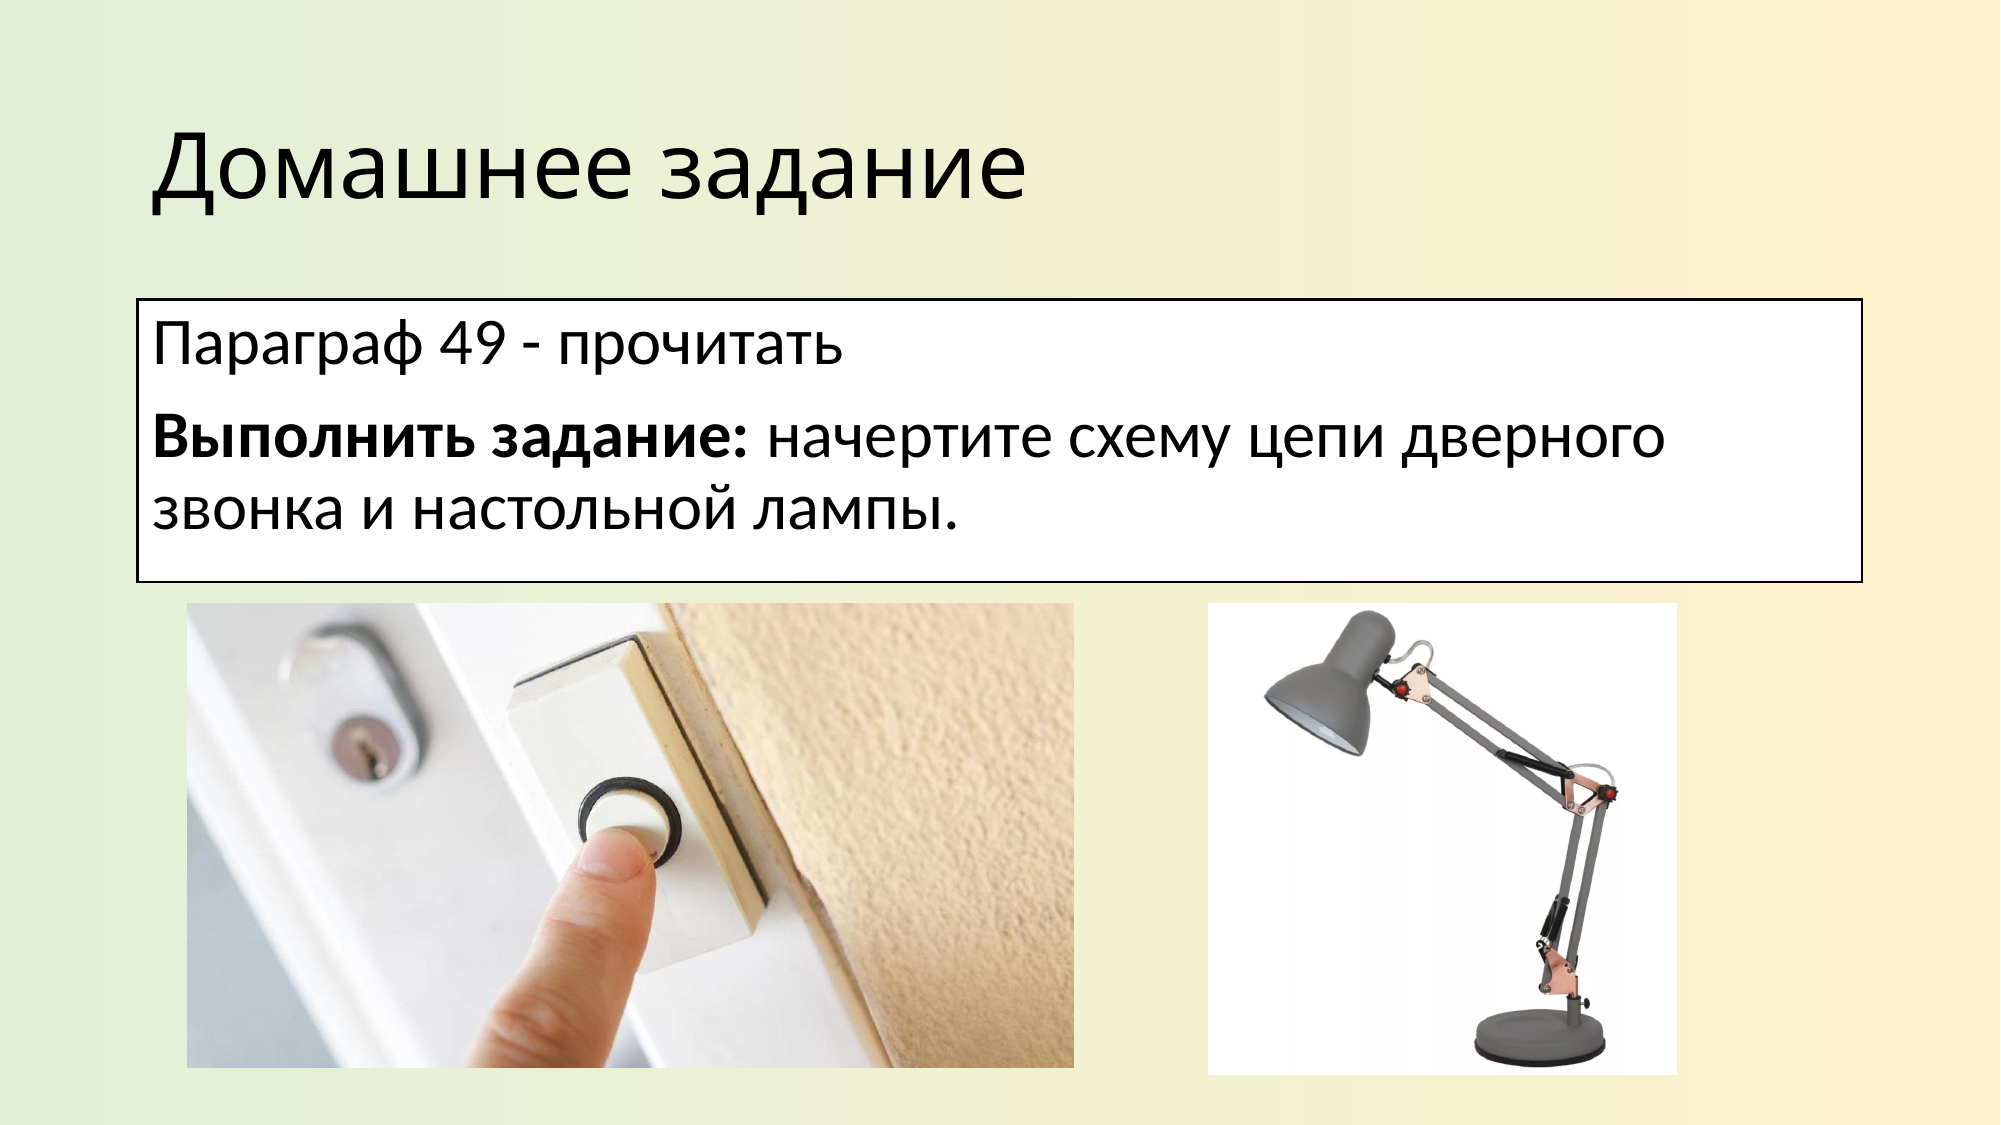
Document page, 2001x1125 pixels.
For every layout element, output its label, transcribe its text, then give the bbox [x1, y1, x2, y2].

picture [187, 603, 1074, 1068]
list Параграф 49 - прочитать Выполнить задание: начертите схему цепи дверного звонка и настольной лампы. [136, 298, 1863, 583]
title Домашнее задание [137, 59, 1863, 278]
picture [1208, 603, 1677, 1075]
